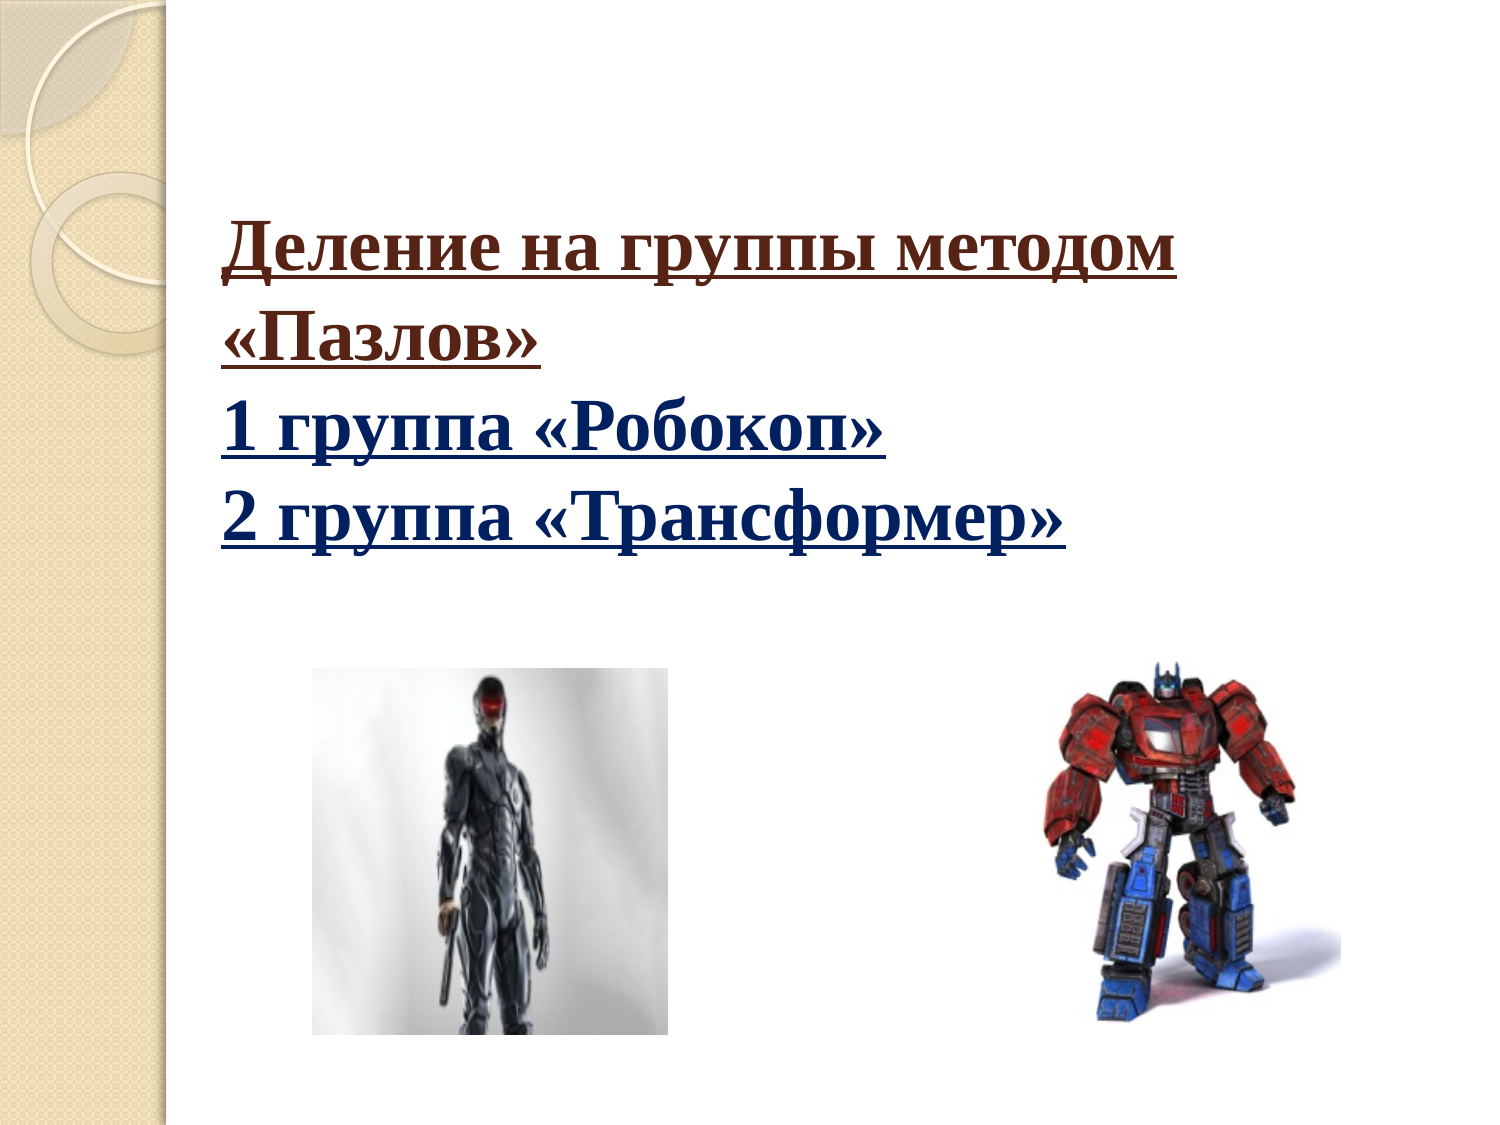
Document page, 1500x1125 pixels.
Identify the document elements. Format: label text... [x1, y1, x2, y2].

title Деление на группы методом «Пазлов» 1 группа «Робокоп» 2 группа «Трансформер» [206, 172, 1437, 669]
picture [312, 668, 668, 1036]
picture [1009, 656, 1341, 1024]
